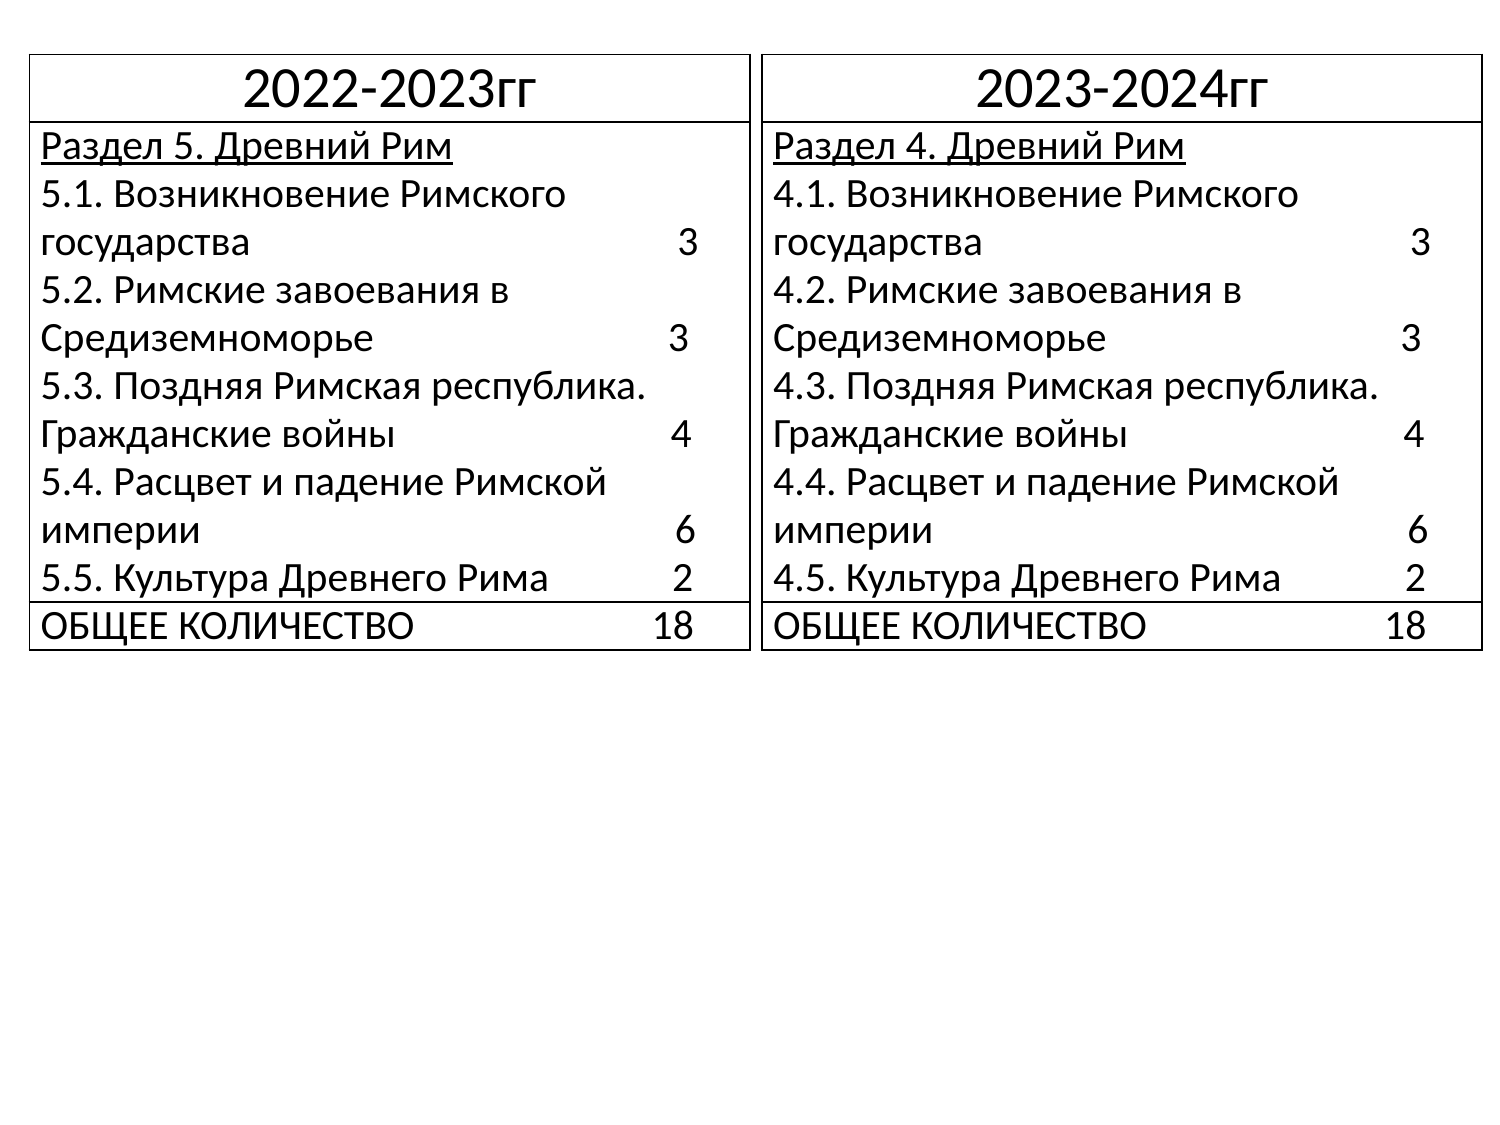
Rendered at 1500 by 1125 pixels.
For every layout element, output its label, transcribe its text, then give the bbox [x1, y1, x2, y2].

table_cell ОБЩЕЕ КОЛИЧЕСТВО 18 [763, 603, 1481, 649]
table_header 2022-2023гг [30, 55, 749, 121]
table_header 2023-2024гг [763, 55, 1481, 121]
table_cell ОБЩЕЕ КОЛИЧЕСТВО 18 [30, 603, 749, 649]
table_cell Раздел 5. Древний Рим 5.1. Возникновение Римского государства 3 5.2. Римские завоевания в Средиземноморье 3 5.3. Поздняя Римская республика. Гражданские войны 4 5.4. Расцвет и падение Римской империи 6 5.5. Культура Древнего Рима 2 [30, 123, 749, 601]
table_cell Раздел 4. Древний Рим 4.1. Возникновение Римского государства 3 4.2. Римские завоевания в Средиземноморье 3 4.3. Поздняя Римская республика. Гражданские войны 4 4.4. Расцвет и падение Римской империи 6 4.5. Культура Древнего Рима 2 [763, 123, 1481, 601]
